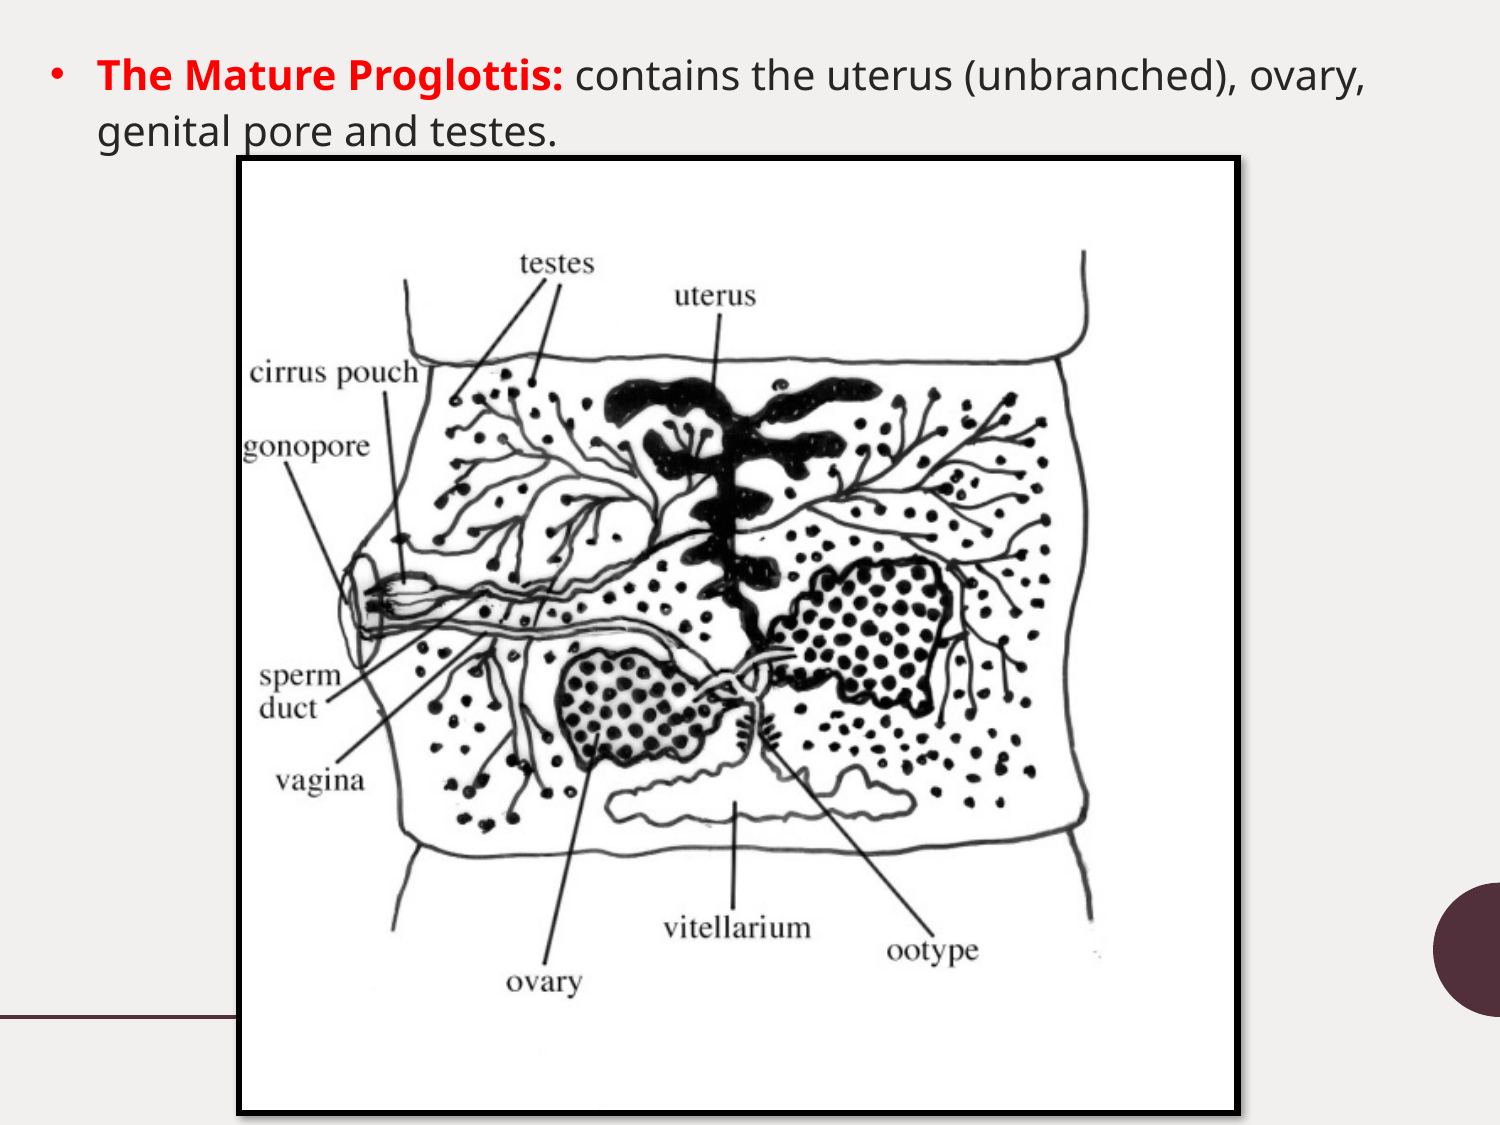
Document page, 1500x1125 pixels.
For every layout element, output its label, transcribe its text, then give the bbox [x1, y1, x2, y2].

picture [241, 160, 1235, 1110]
list The Mature Proglottis: contains the uterus (unbranched), ovary, genital pore and testes. [35, 35, 1483, 1079]
